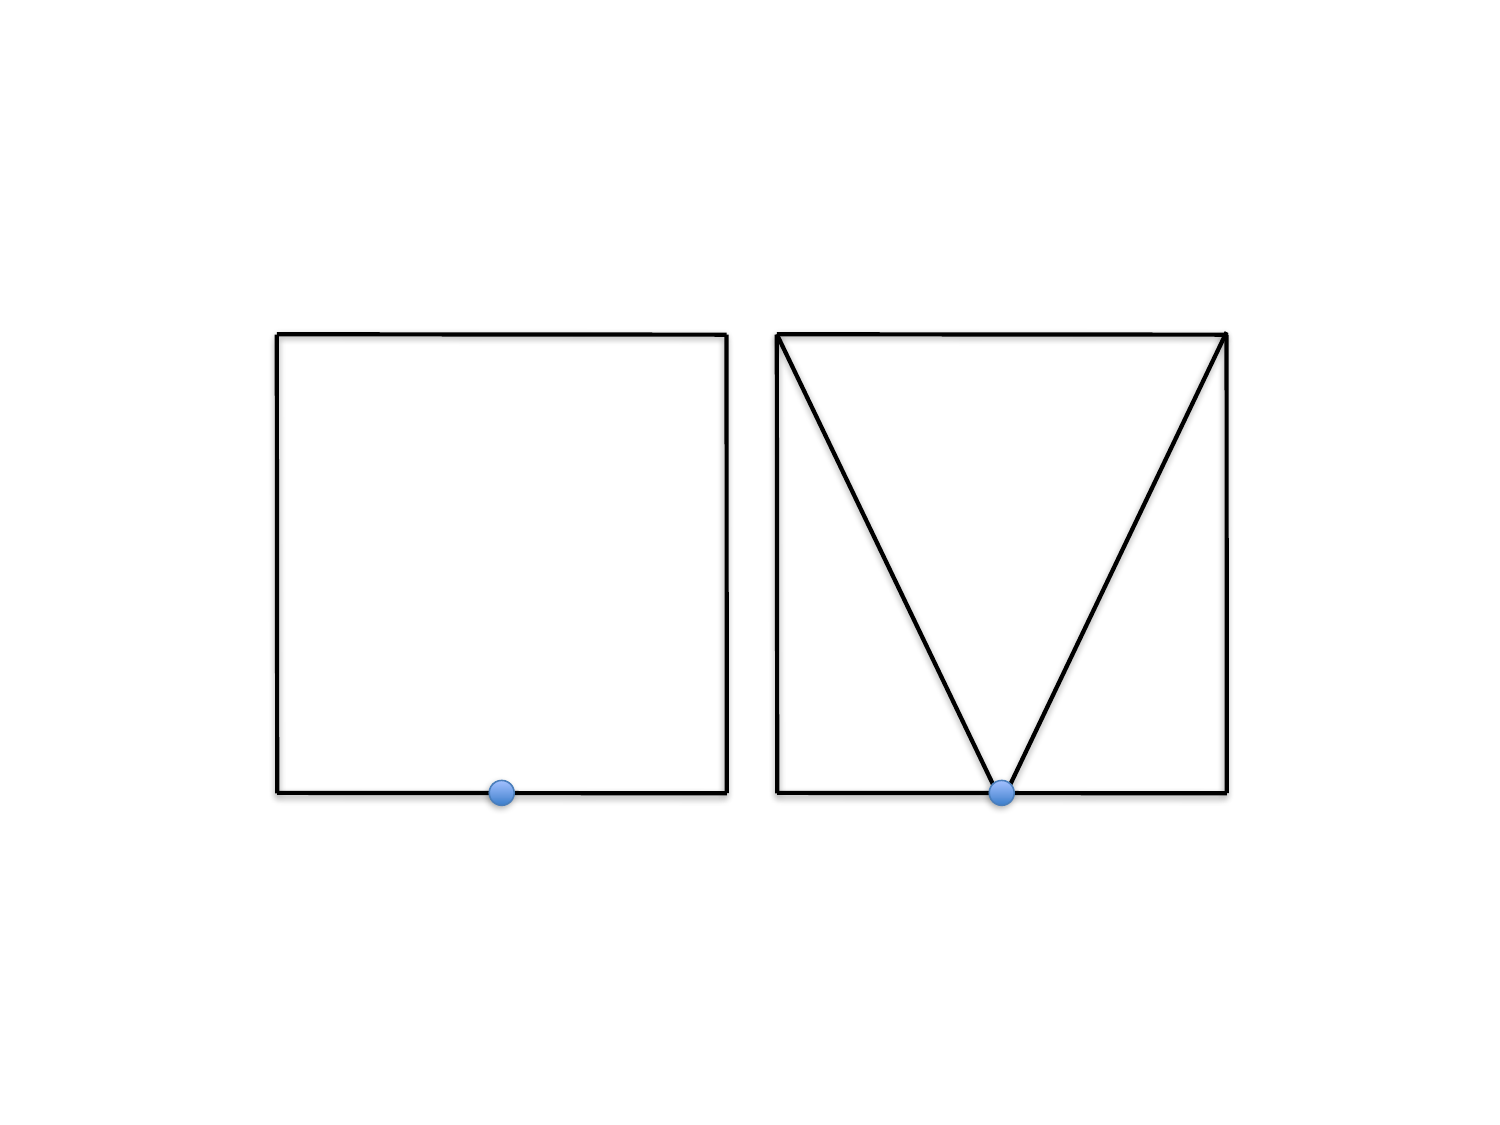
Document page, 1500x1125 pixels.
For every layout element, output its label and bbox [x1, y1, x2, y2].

text_box [276, 331, 1228, 806]
